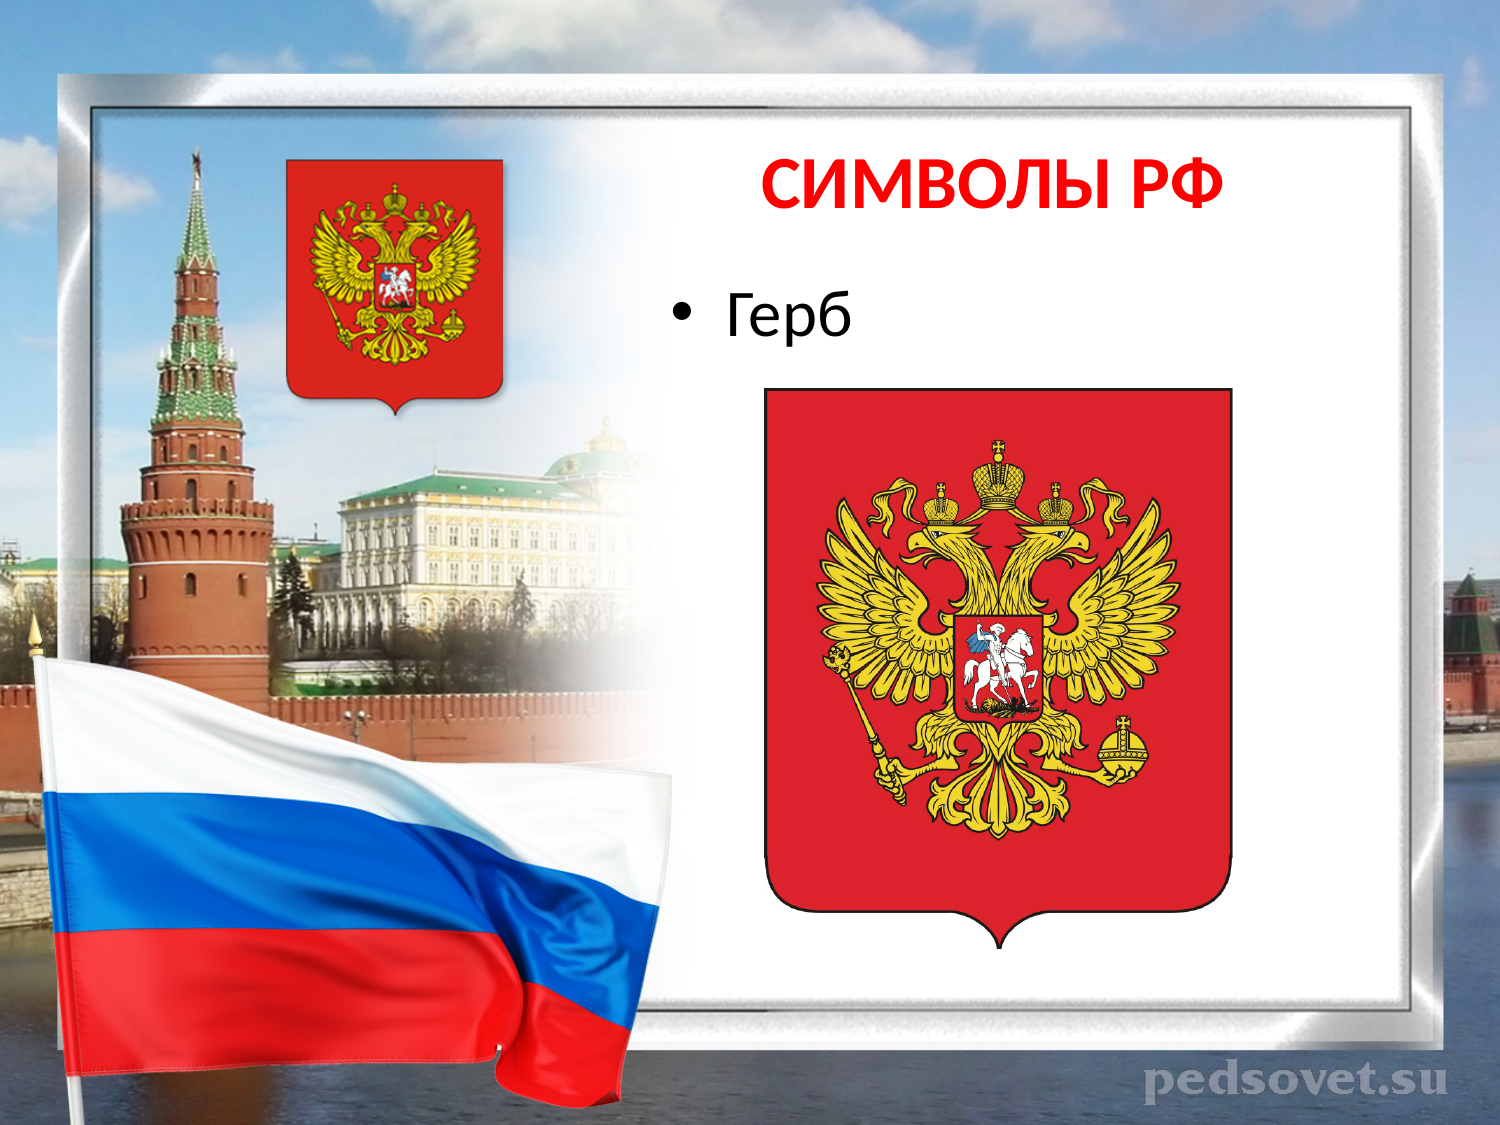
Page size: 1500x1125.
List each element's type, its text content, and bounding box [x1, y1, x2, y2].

title СИМВОЛЫ РФ [561, 125, 1425, 233]
picture [0, 0, 1500, 1125]
list Герб [655, 262, 1425, 1005]
